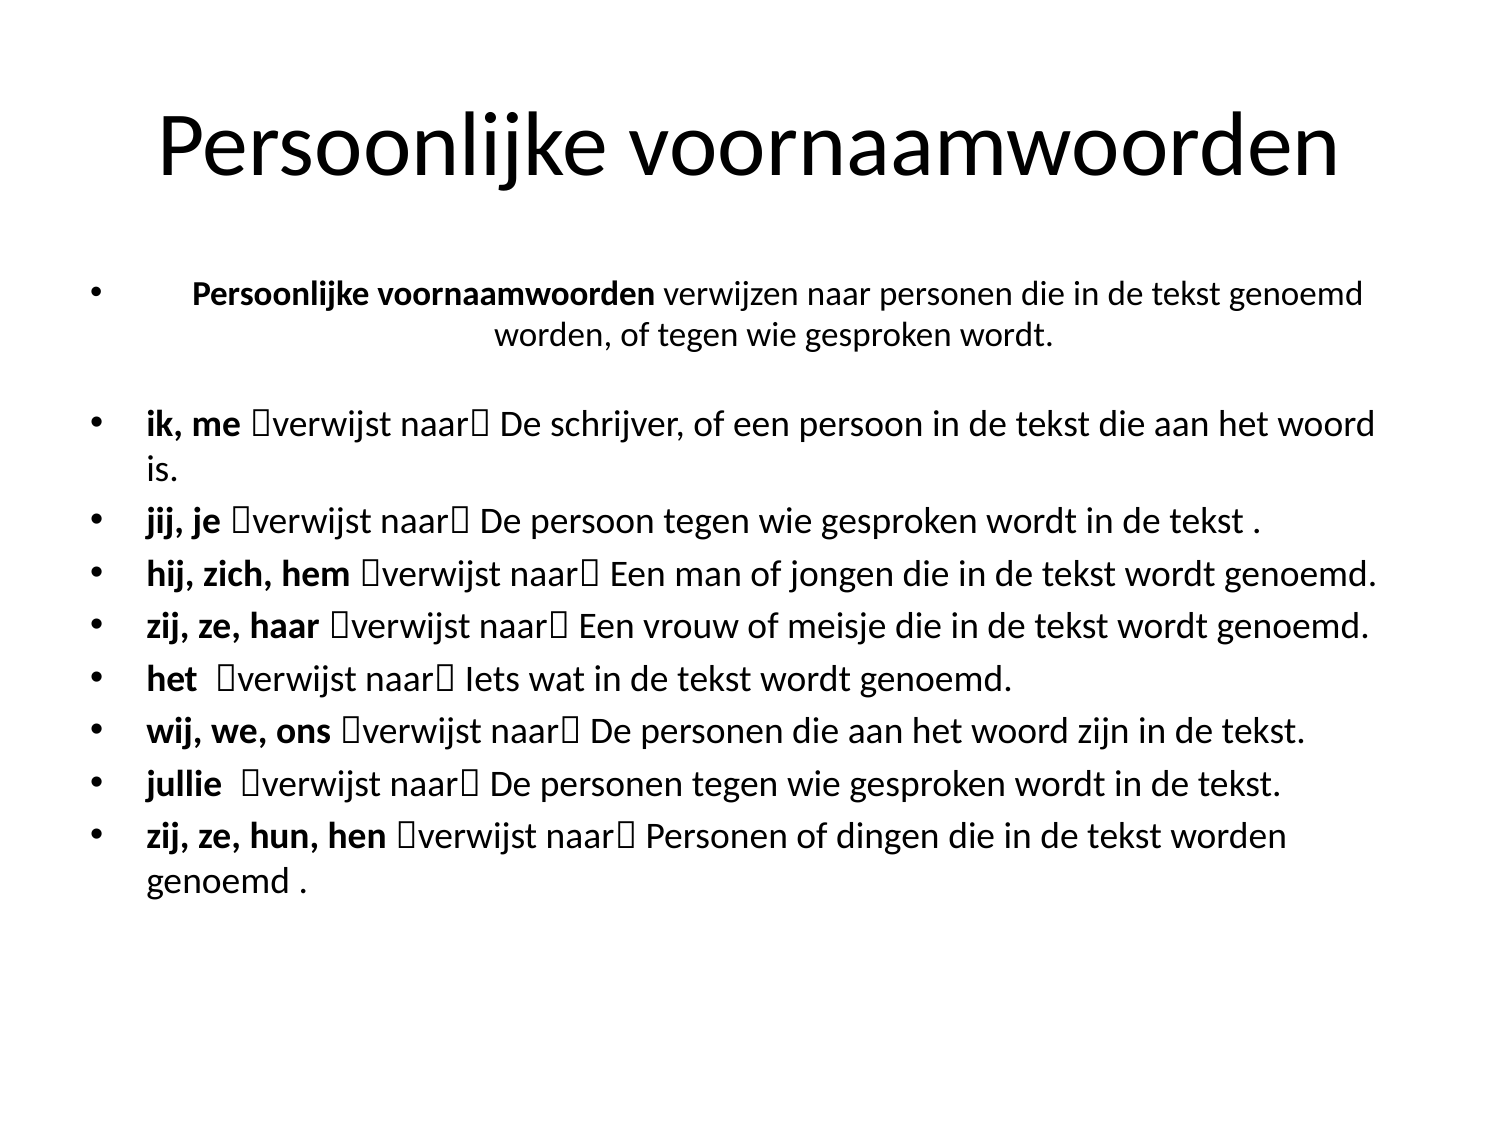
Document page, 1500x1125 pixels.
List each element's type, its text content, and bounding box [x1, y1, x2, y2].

title Persoonlijke voornaamwoorden [75, 45, 1425, 233]
list Persoonlijke voornaamwoorden verwijzen naar personen die in de tekst genoemd worden, of tegen wie gesproken wordt. ik, me verwijst naar De schrijver, of een persoon in de tekst die aan het woord is. jij, je verwijst naar De persoon tegen wie gesproken wordt in de tekst . hij, zich, hem verwijst naar Een man of jongen die in de tekst wordt genoemd. zij, ze, haar verwijst naar Een vrouw of meisje die in de tekst wordt genoemd. het verwijst naar Iets wat in de tekst wordt genoemd. wij, we, ons verwijst naar De personen die aan het woord zijn in de tekst. jullie verwijst naar De personen tegen wie gesproken wordt in de tekst. zij, ze, hun, hen verwijst naar Personen of dingen die in de tekst worden genoemd . [75, 262, 1425, 1005]
